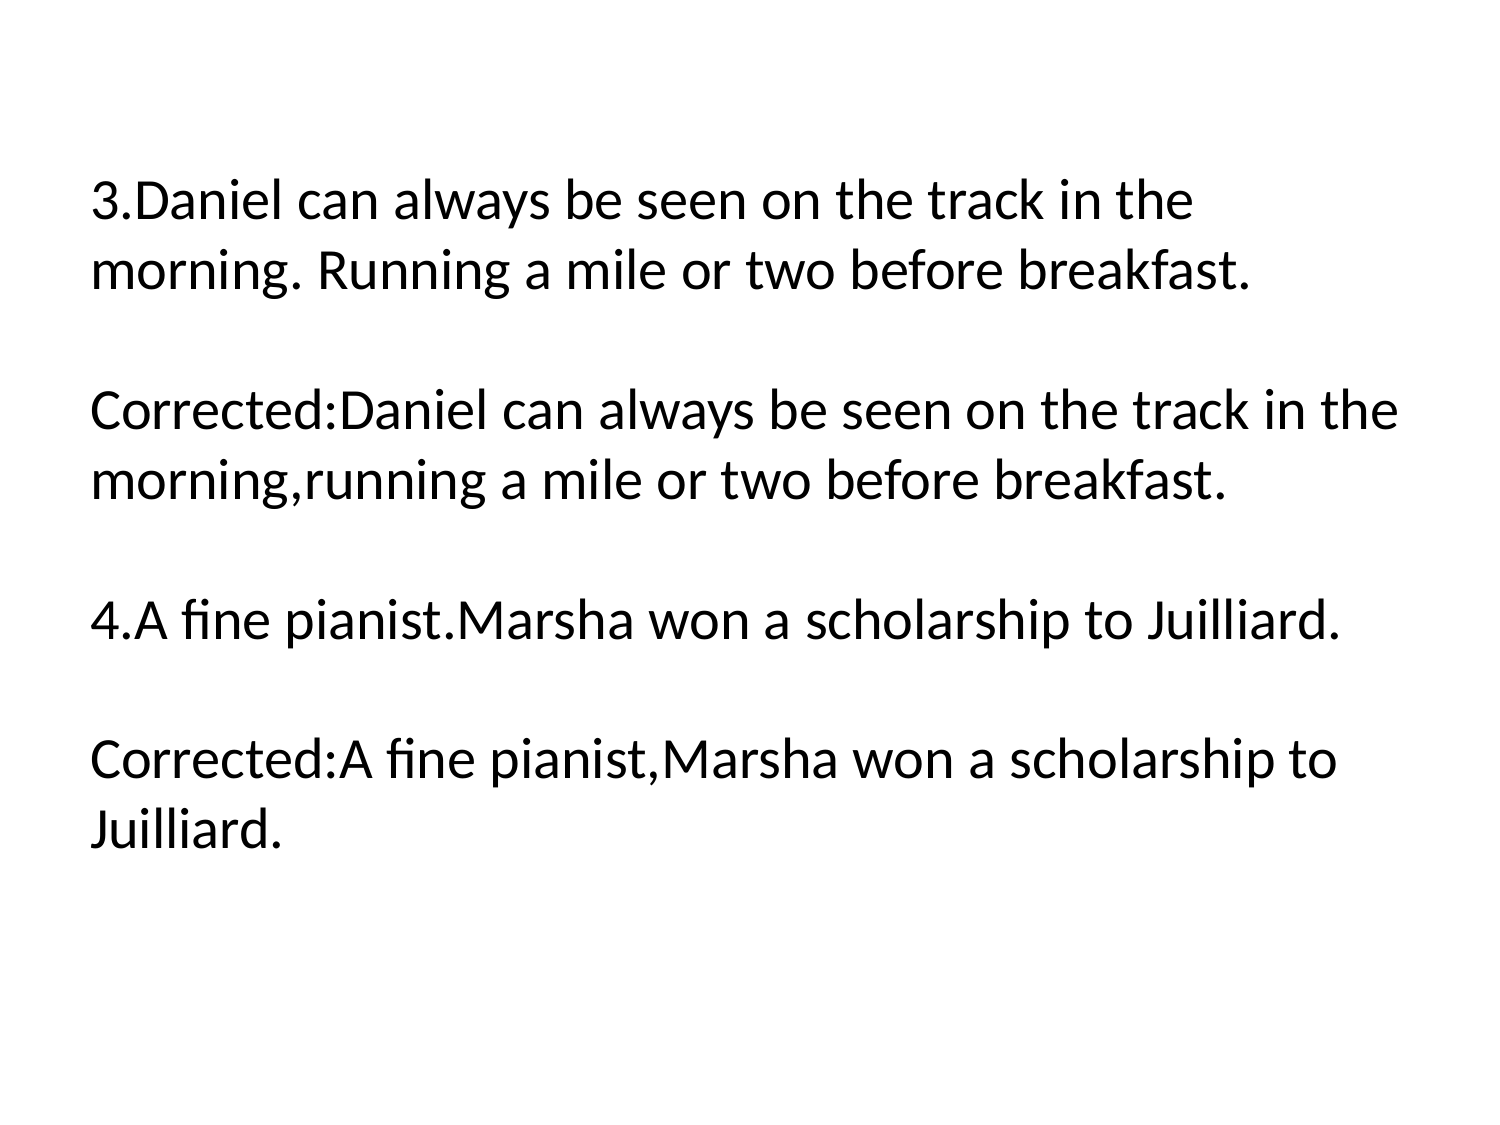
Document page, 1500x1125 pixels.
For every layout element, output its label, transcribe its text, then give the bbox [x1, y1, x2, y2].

title 3.Daniel can always be seen on the track in the morning. Running a mile or two before breakfast. Corrected:Daniel can always be seen on the track in the morning,running a mile or two before breakfast. 4.A fine pianist.Marsha won a scholarship to Juilliard. Corrected:A fine pianist,Marsha won a scholarship to Juilliard. [75, 45, 1425, 1047]
